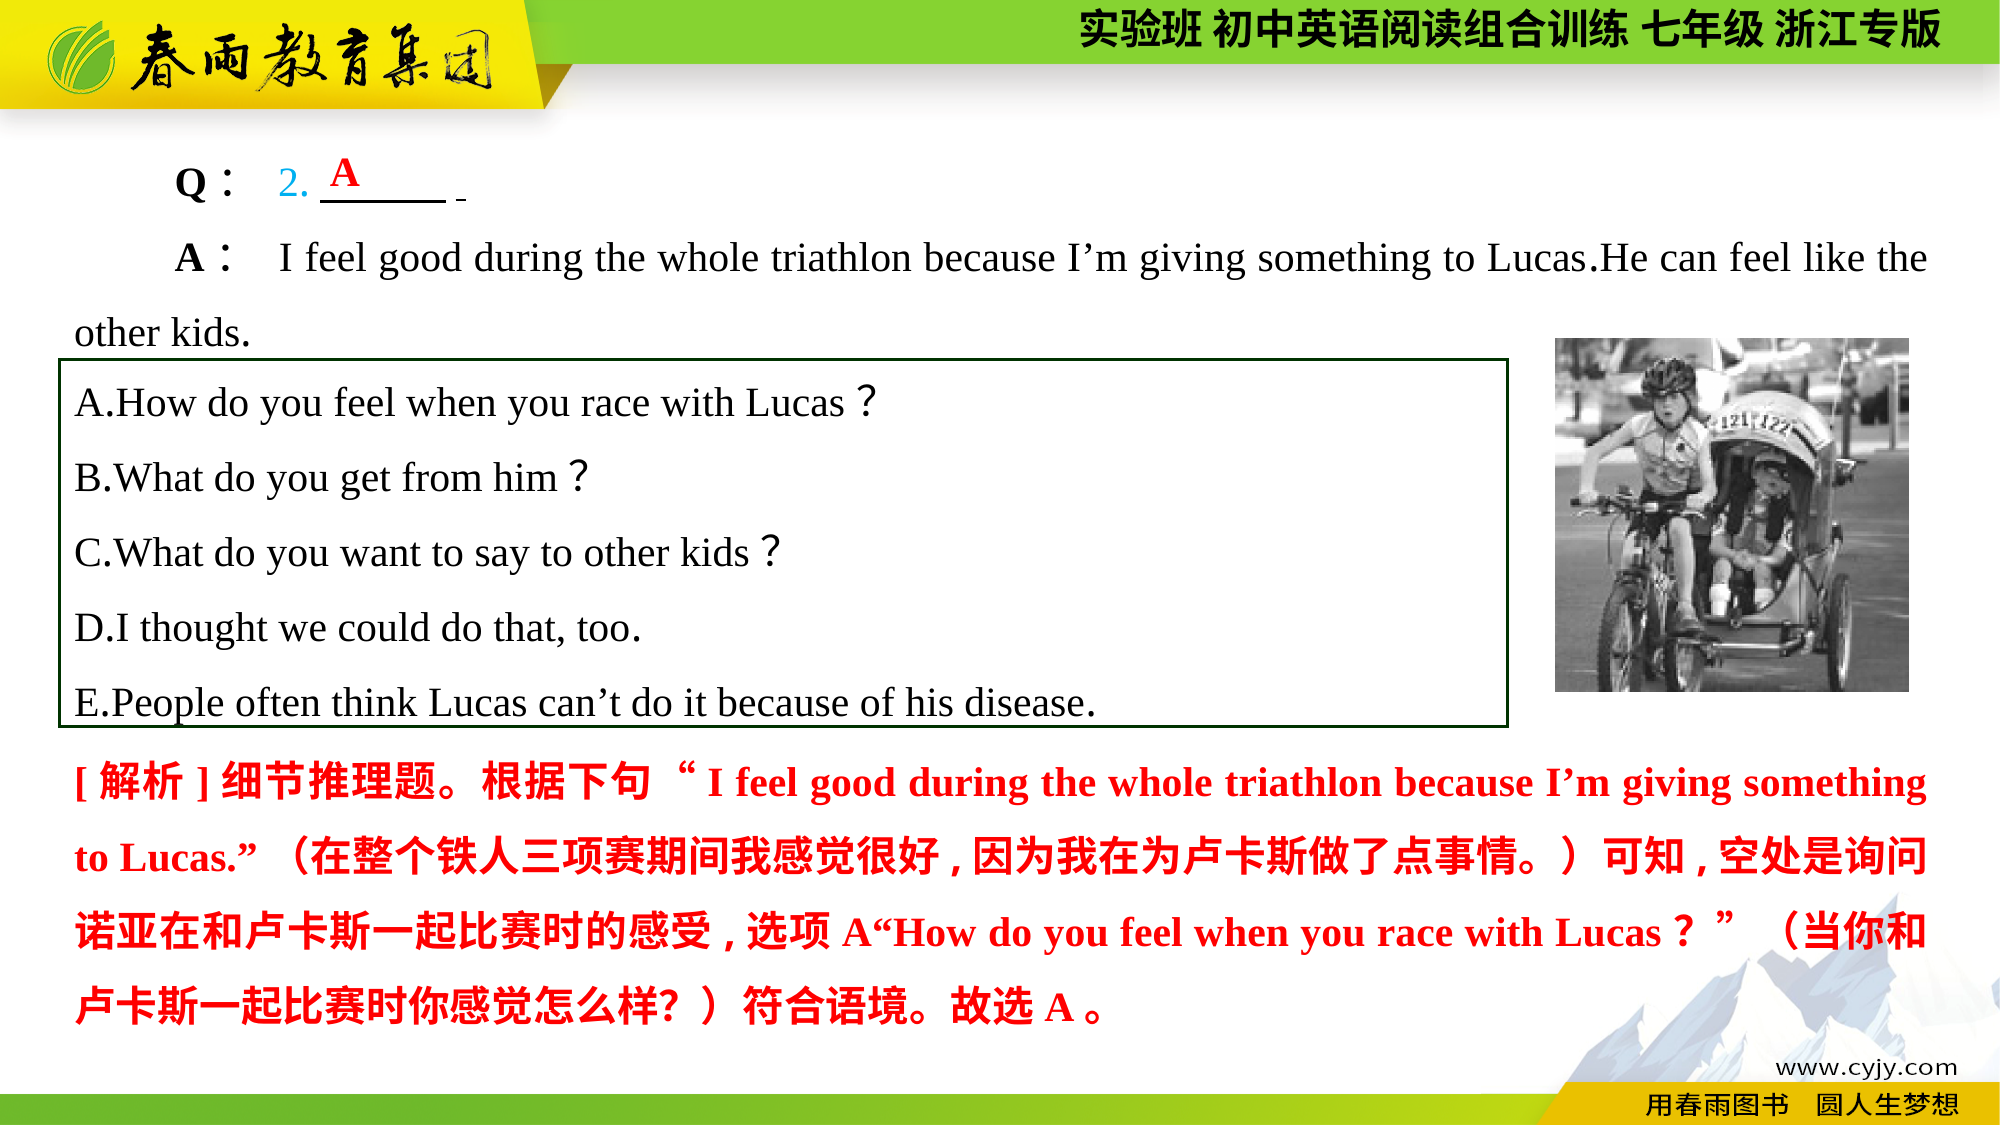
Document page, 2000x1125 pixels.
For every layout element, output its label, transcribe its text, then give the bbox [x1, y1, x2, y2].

list Q： 2. . A： I feel good during the whole triathlon because I’m giving something to Lucas.He can feel like the other kids. [59, 122, 1944, 342]
text_box [解析]细节推理题。根据下句“I feel good during the whole triathlon because I’m giving something to Lucas.”（在整个铁人三项赛期间我感觉很好,因为我在为卢卡斯做了点事情。）可知,空处是询问诺亚在和卢卡斯一起比赛时的感受,选项A“How do you feel when you race with Lucas？”（当你和卢卡斯一起比赛时你感觉怎么样？）符合语境。故选A。 [59, 722, 1944, 1038]
text_box A.How do you feel when you race with Lucas？ B.What do you get from him？ C.What do you want to say to other kids？ D.I thought we could do that, too. E.People often think Lucas can’t do it because of his disease. [59, 342, 1944, 722]
text_box A [315, 137, 376, 203]
picture [0, 0, 2000, 1125]
